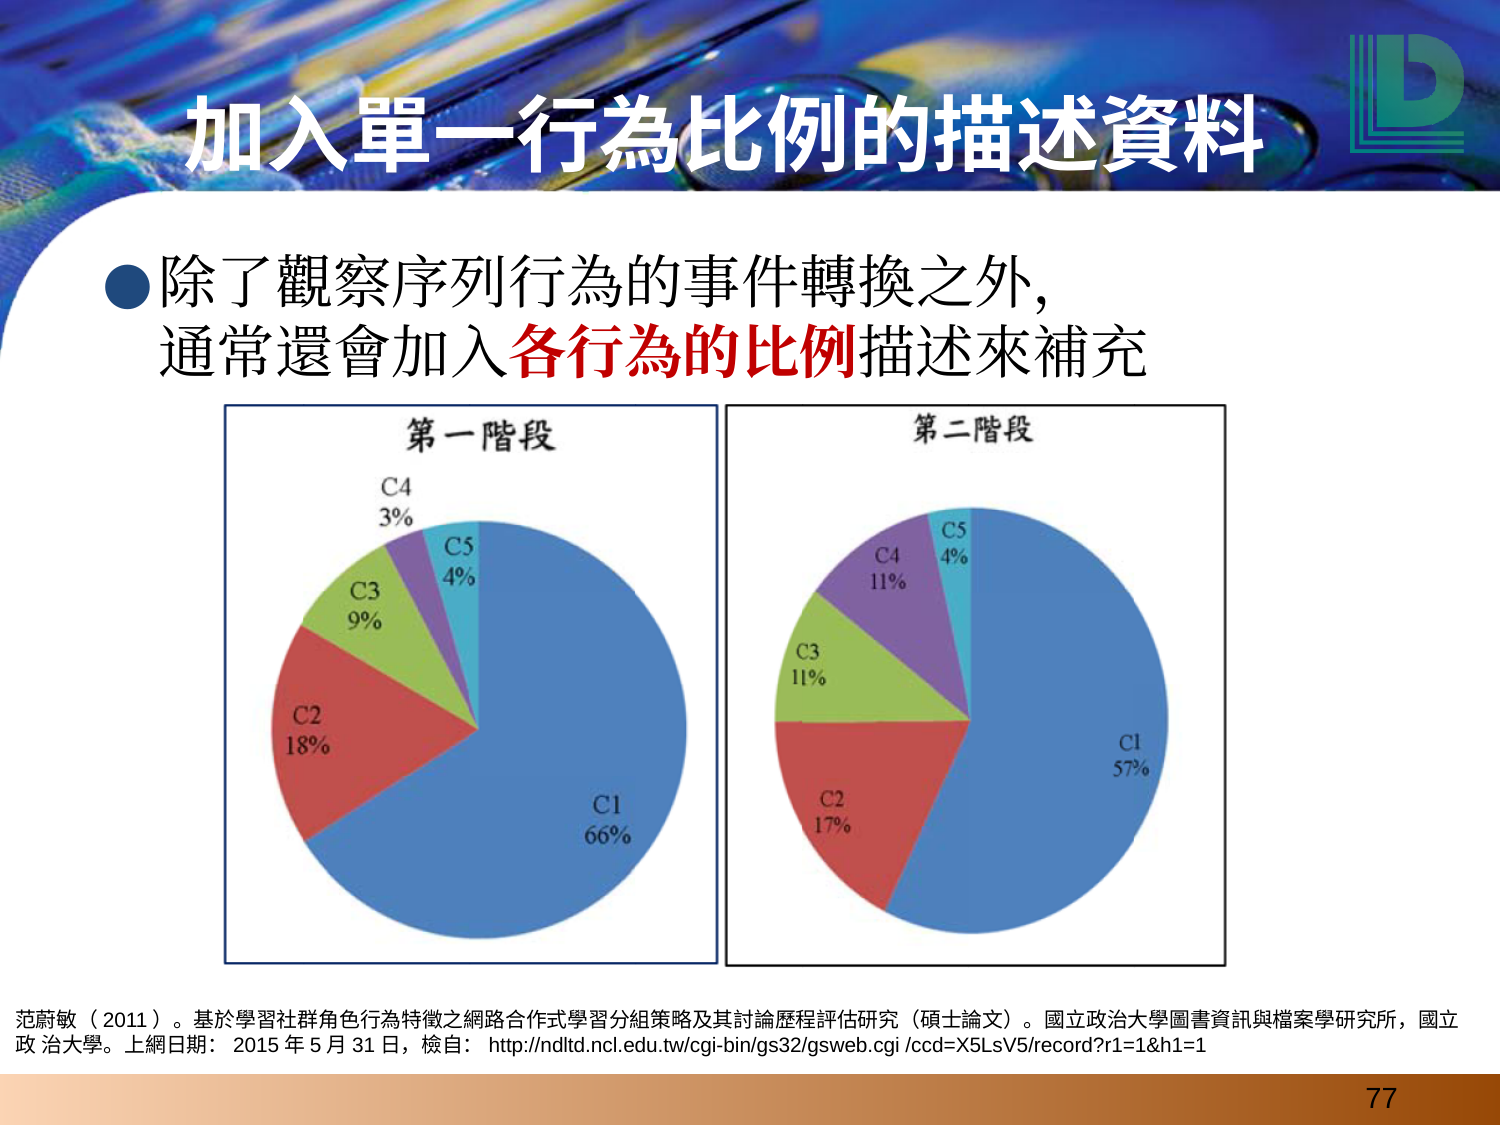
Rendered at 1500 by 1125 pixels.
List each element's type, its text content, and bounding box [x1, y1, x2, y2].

title 加入單一行為比例的描述資料 [137, 93, 1313, 190]
picture [0, 0, 1500, 383]
picture [221, 403, 1228, 968]
text_box 范蔚敏（2011）。基於學習社群角色行為特徵之網路合作式學習分組策略及其討論歷程評估研究（碩士論文）。國立政治大學圖書資訊與檔案學研究所，國立政 治大學。上網日期：2015年5月31日，檢自：http://ndltd.ncl.edu.tw/cgi-bin/gs32/gsweb.cgi /ccd=X5LsV5/record?r1=1&h1=1 [0, 987, 1488, 1075]
table_cell 2 [369, 1075, 373, 1125]
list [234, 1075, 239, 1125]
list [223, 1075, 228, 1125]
list 除了觀察序列行為的事件轉換之外， 通常還會加入各行為的比例描述來補充 [87, 237, 1432, 987]
slide_number ‹#› [1350, 1075, 1488, 1118]
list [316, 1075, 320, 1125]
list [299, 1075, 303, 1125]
